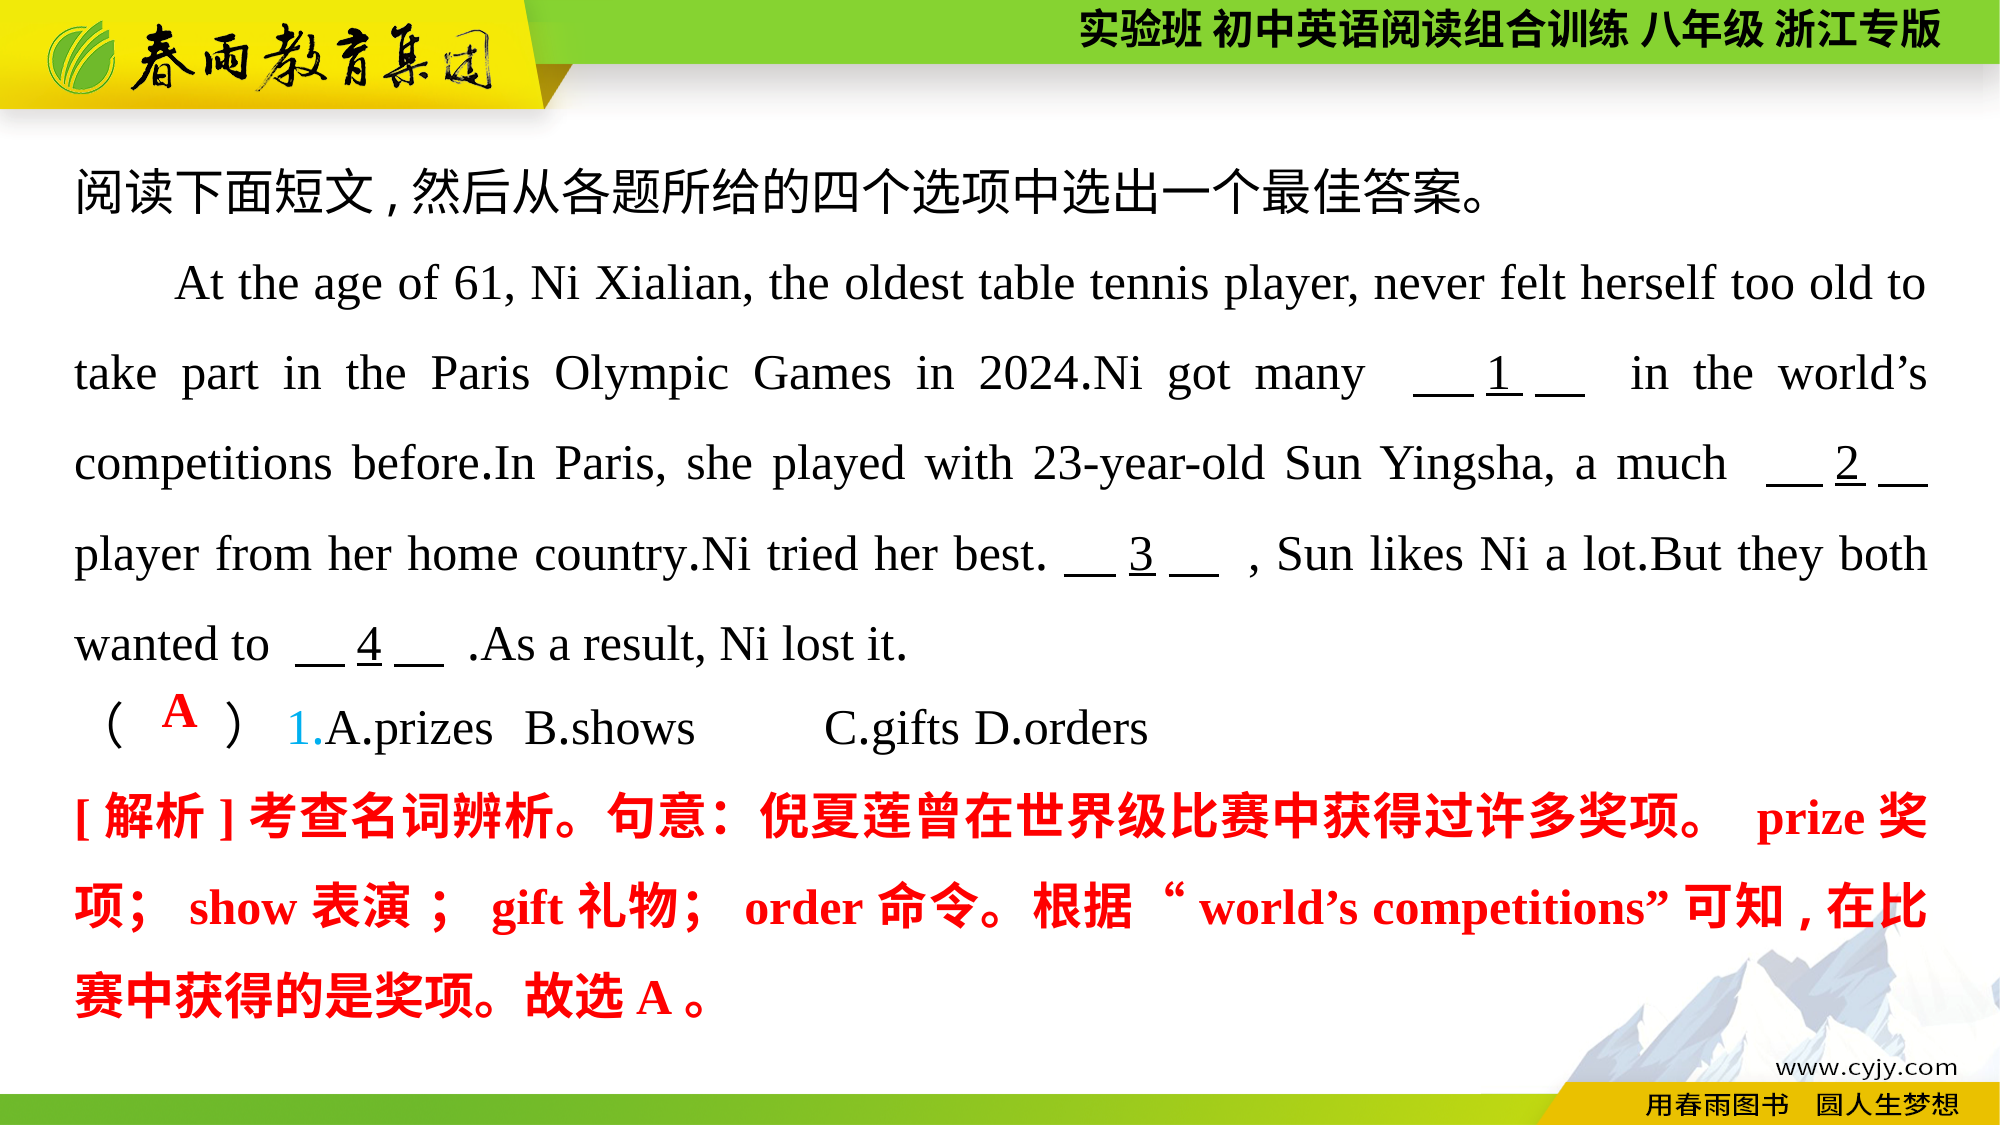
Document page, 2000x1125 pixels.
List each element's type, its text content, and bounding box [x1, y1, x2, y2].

text_box A [146, 670, 213, 745]
text_box （ ）1.A.prizes B.shows C.gifts D.orders [59, 656, 1944, 746]
list 阅读下面短文,然后从各题所给的四个选项中选出一个最佳答案。 At the age of 61, Ni Xialian, the oldest table tennis player, never felt herself too old to take part in the Paris Olympic Games in 2024.Ni got many 1 in the world’s competitions before.In Paris, she played with 23-year-old Sun Yingsha, a much 2 player from her home country.Ni tried her best. 3 , Sun likes Ni a lot.But they both wanted to 4 .As a result, Ni lost it. [59, 122, 1944, 656]
picture [0, 0, 2000, 1125]
text_box [解析]考查名词辨析。句意：倪夏莲曾在世界级比赛中获得过许多奖项。 prize奖项；show表演 ；gift礼物；order命令。根据“world’s competitions”可知,在比赛中获得的是奖项。故选A。 [59, 746, 1944, 1032]
